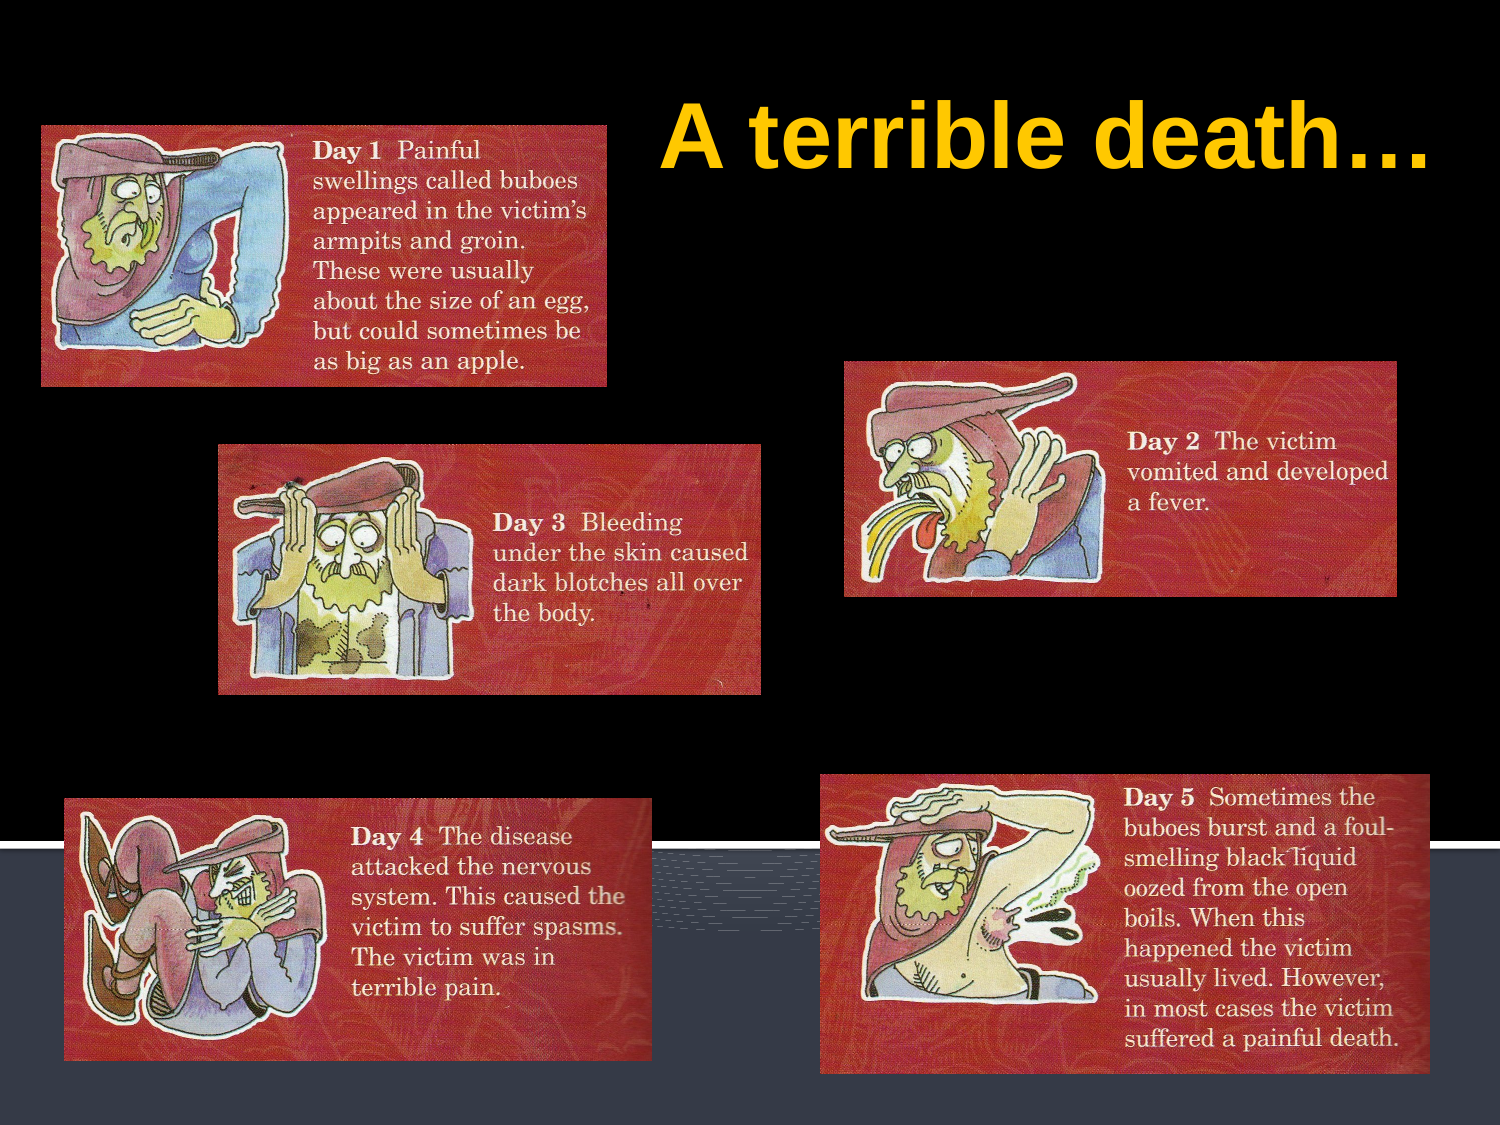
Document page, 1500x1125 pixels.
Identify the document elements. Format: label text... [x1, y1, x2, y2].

picture [218, 444, 761, 695]
picture [64, 798, 652, 1061]
picture [844, 361, 1397, 597]
picture [41, 125, 607, 387]
picture [820, 774, 1430, 1074]
title A terrible death… [643, 54, 1459, 208]
